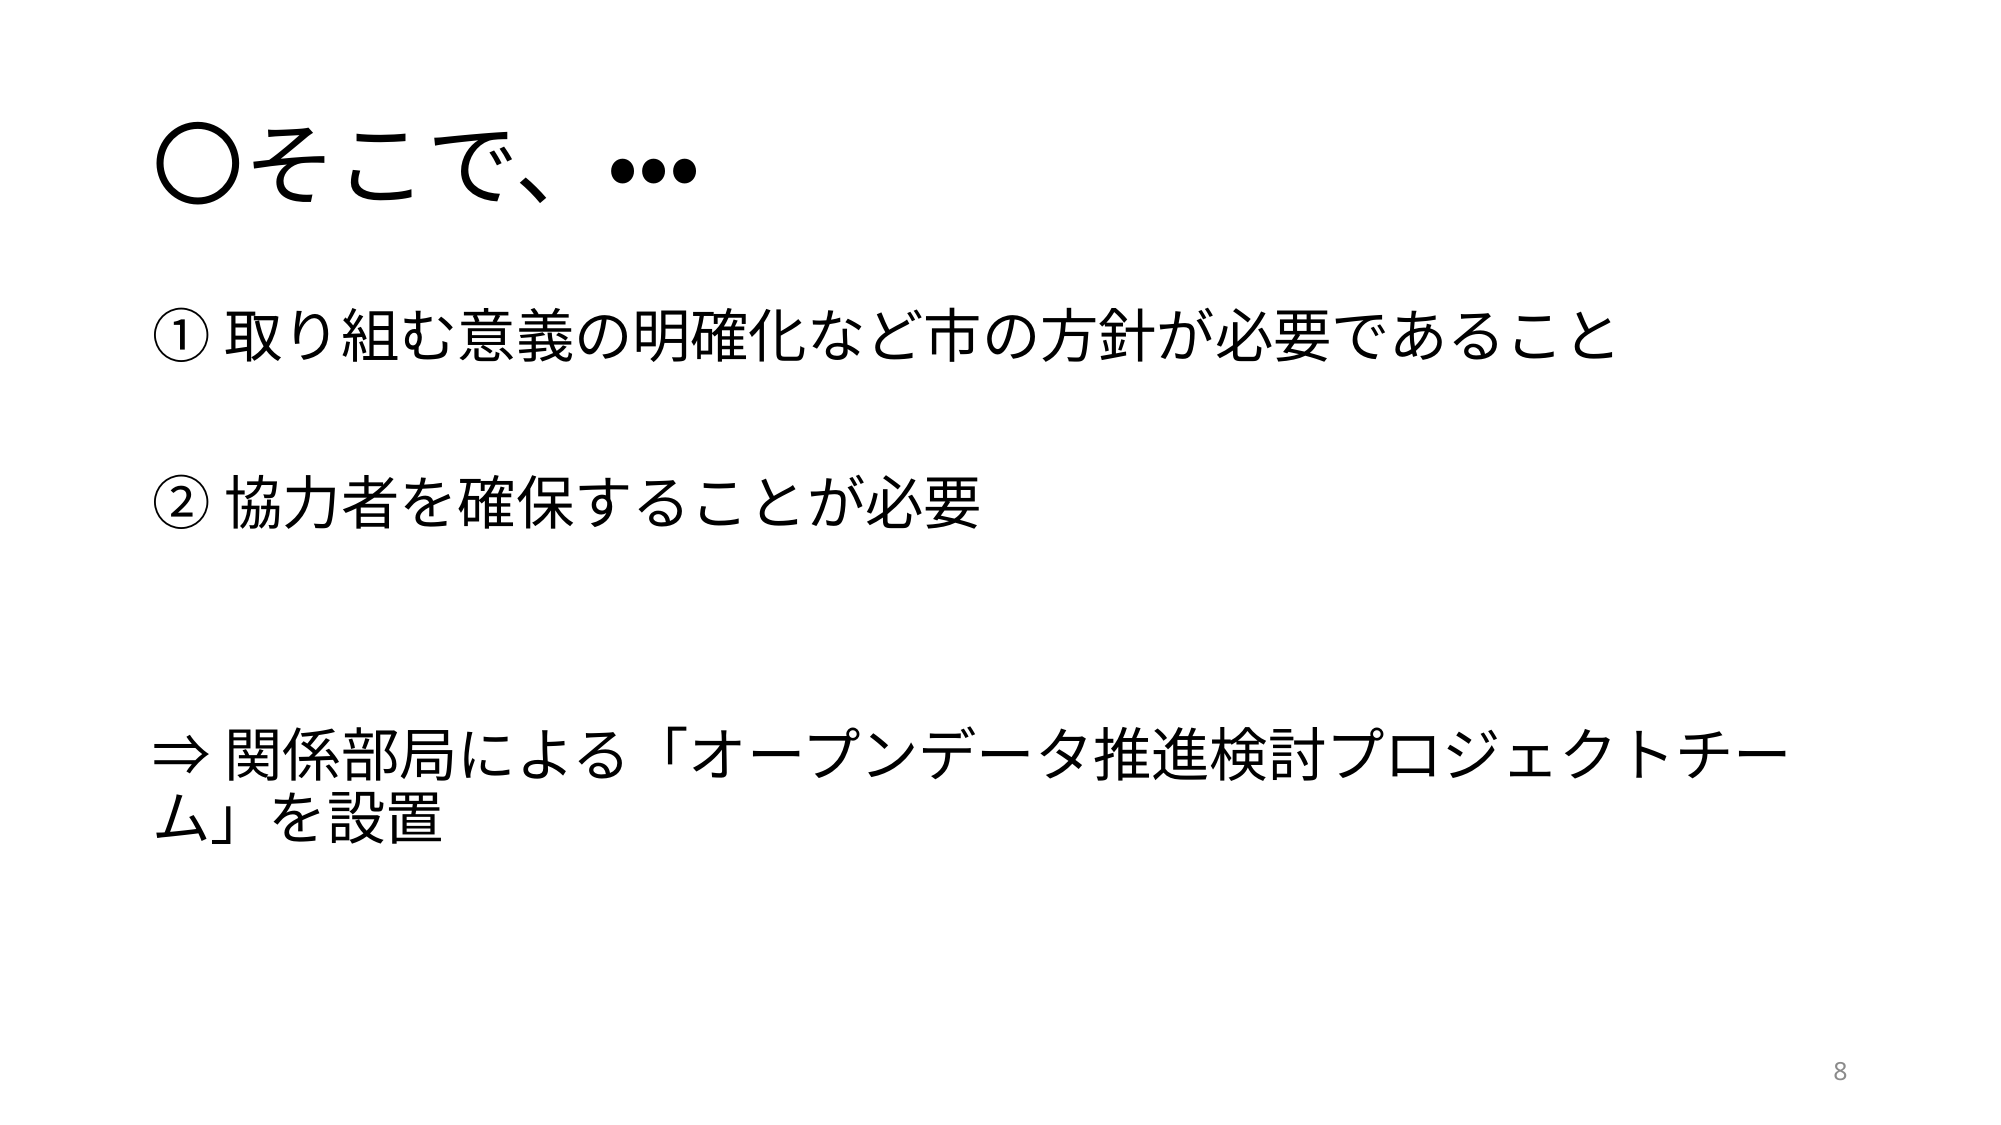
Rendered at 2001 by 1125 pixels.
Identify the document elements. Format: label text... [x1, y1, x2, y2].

slide_number 8 [1412, 1042, 1863, 1103]
list ①取り組む意義の明確化など市の方針が必要であること ②協力者を確保することが必要 ⇒関係部局による「オープンデータ推進検討プロジェクトチーム」を設置 [137, 299, 1863, 1014]
title 〇そこで、・・・ [137, 59, 1863, 278]
